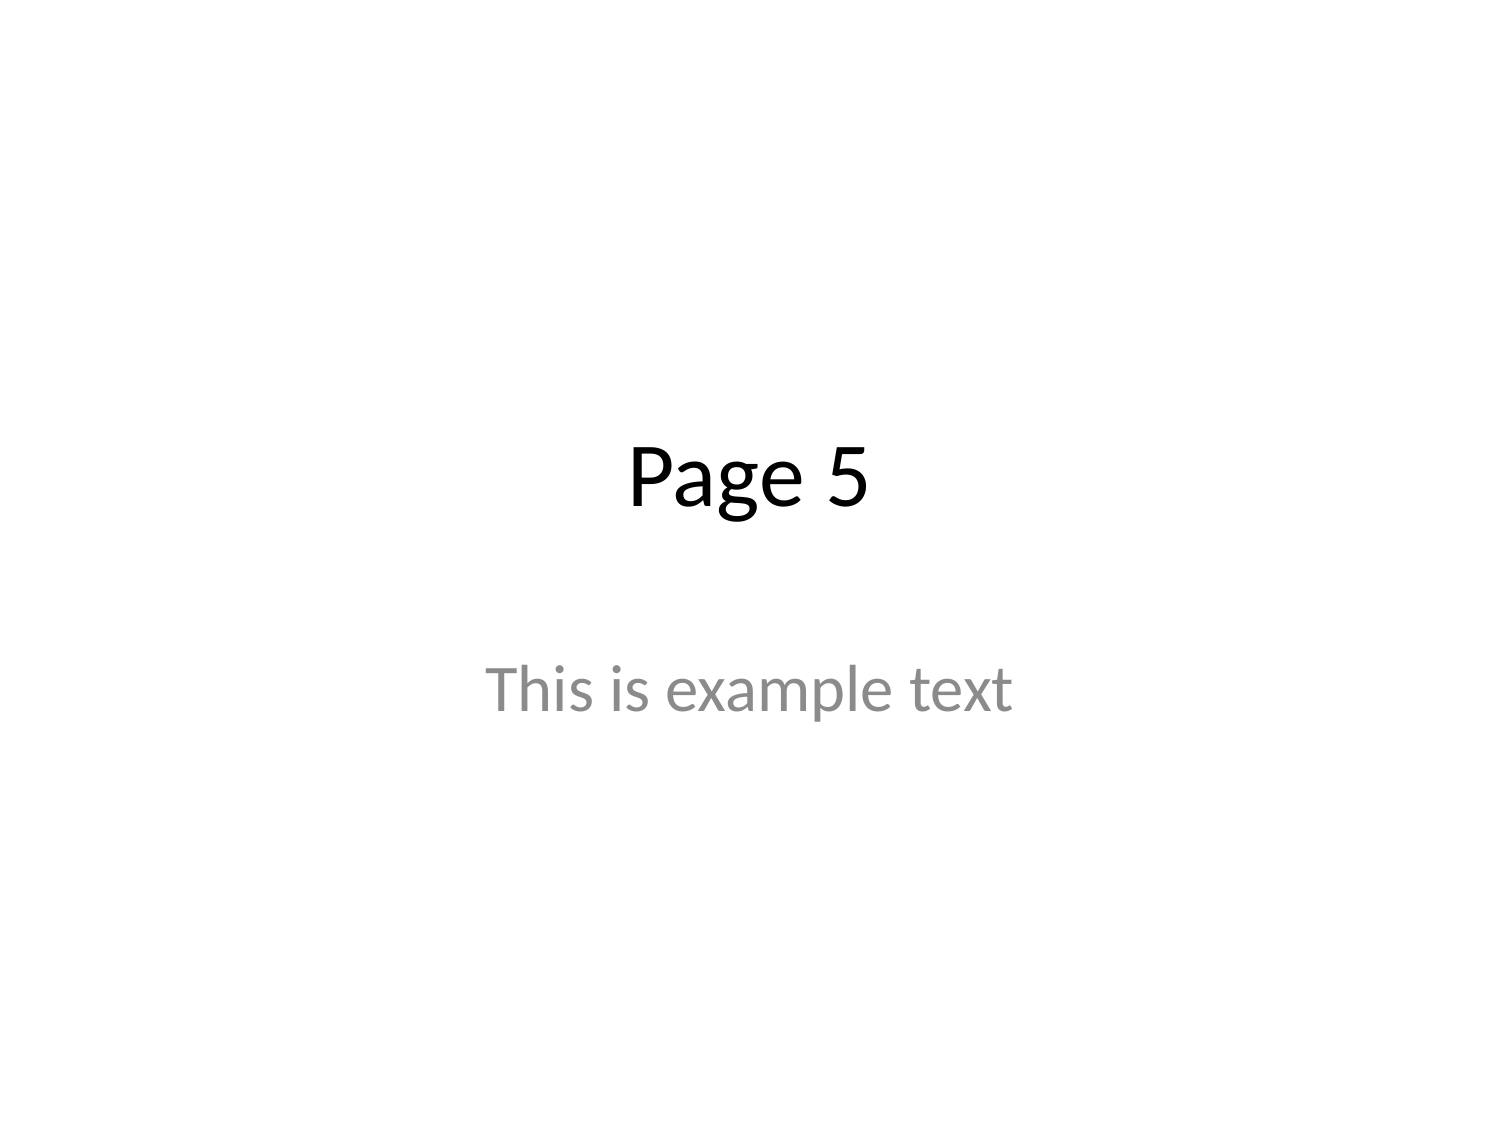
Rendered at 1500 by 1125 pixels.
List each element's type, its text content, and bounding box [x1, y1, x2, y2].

subtitle This is example text [225, 637, 1275, 925]
title Page 5 [112, 349, 1388, 591]
